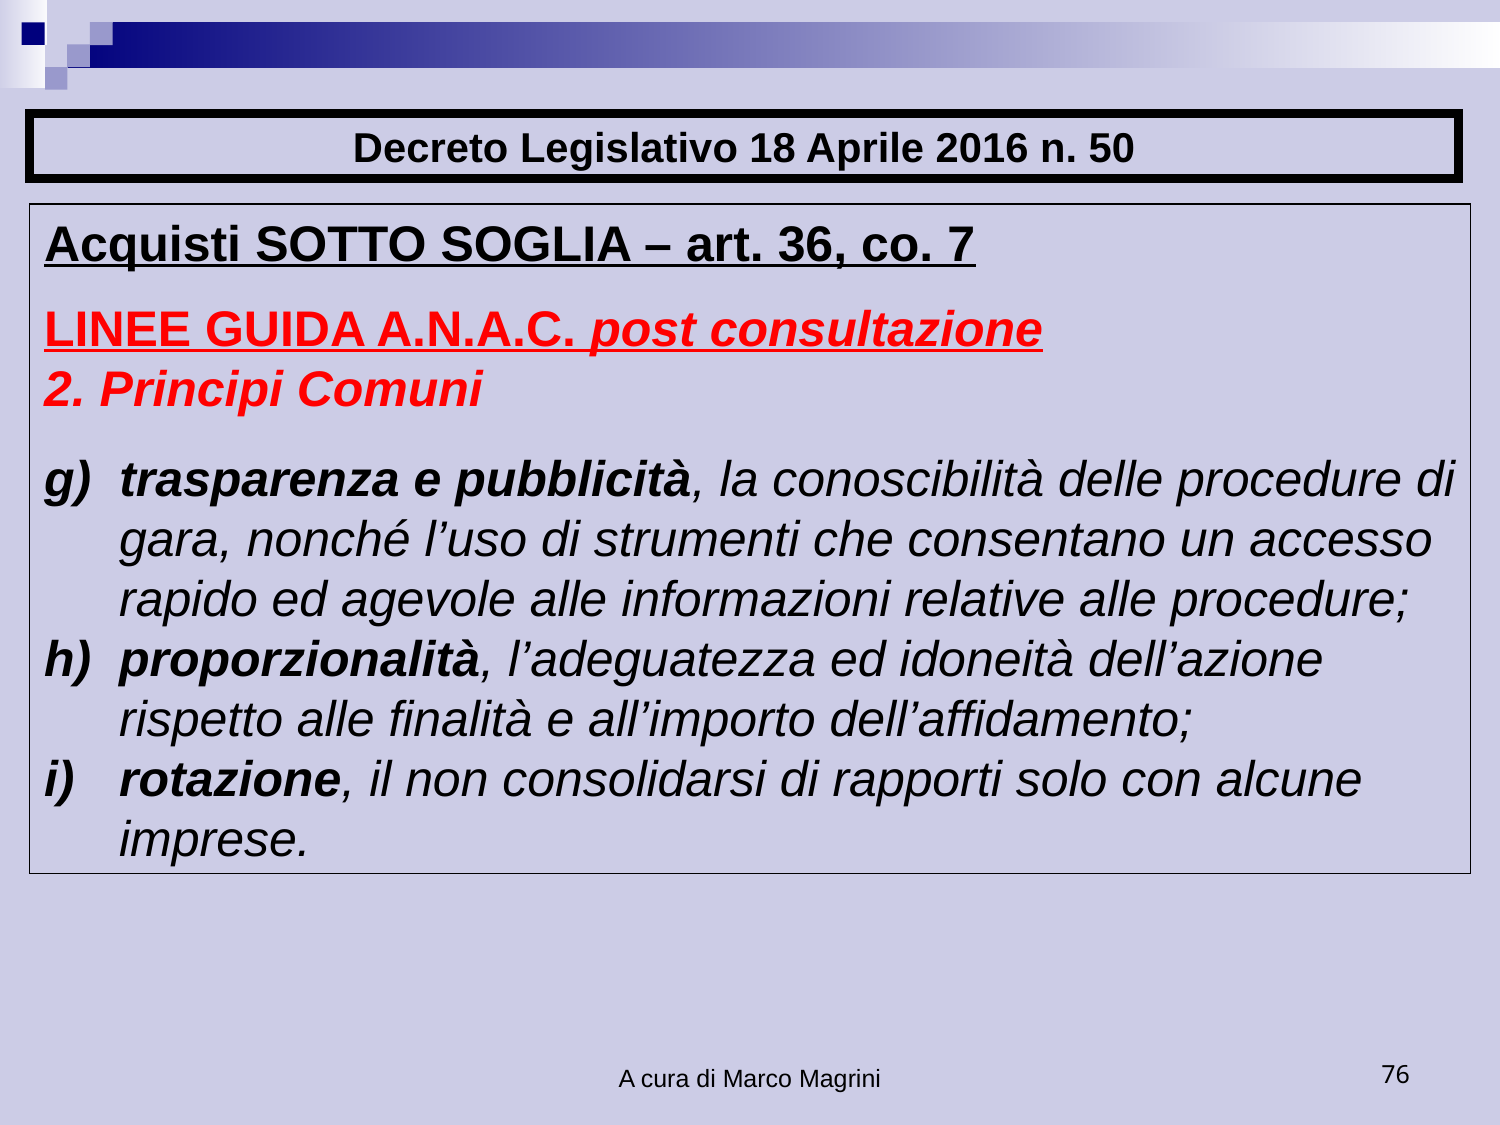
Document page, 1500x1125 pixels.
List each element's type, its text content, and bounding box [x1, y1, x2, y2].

text_box Acquisti SOTTO SOGLIA – art. 36, co. 7 LINEE GUIDA A.N.A.C. post consultazione 2. Principi Comuni g) trasparenza e pubblicità, la conoscibilità delle procedure di gara, nonché l’uso di strumenti che consentano un accesso rapido ed agevole alle informazioni relative alle procedure; proporzionalità, l’adeguatezza ed idoneità dell’azione rispetto alle finalità e all’importo dell’affidamento; rotazione, il non consolidarsi di rapporti solo con alcune imprese. [29, 203, 1471, 874]
slide_number 76 [1074, 1025, 1425, 1100]
footer A cura di Marco Magrini [512, 1025, 988, 1100]
text_box Decreto Legislativo 18 Aprile 2016 n. 50 [29, 113, 1459, 179]
